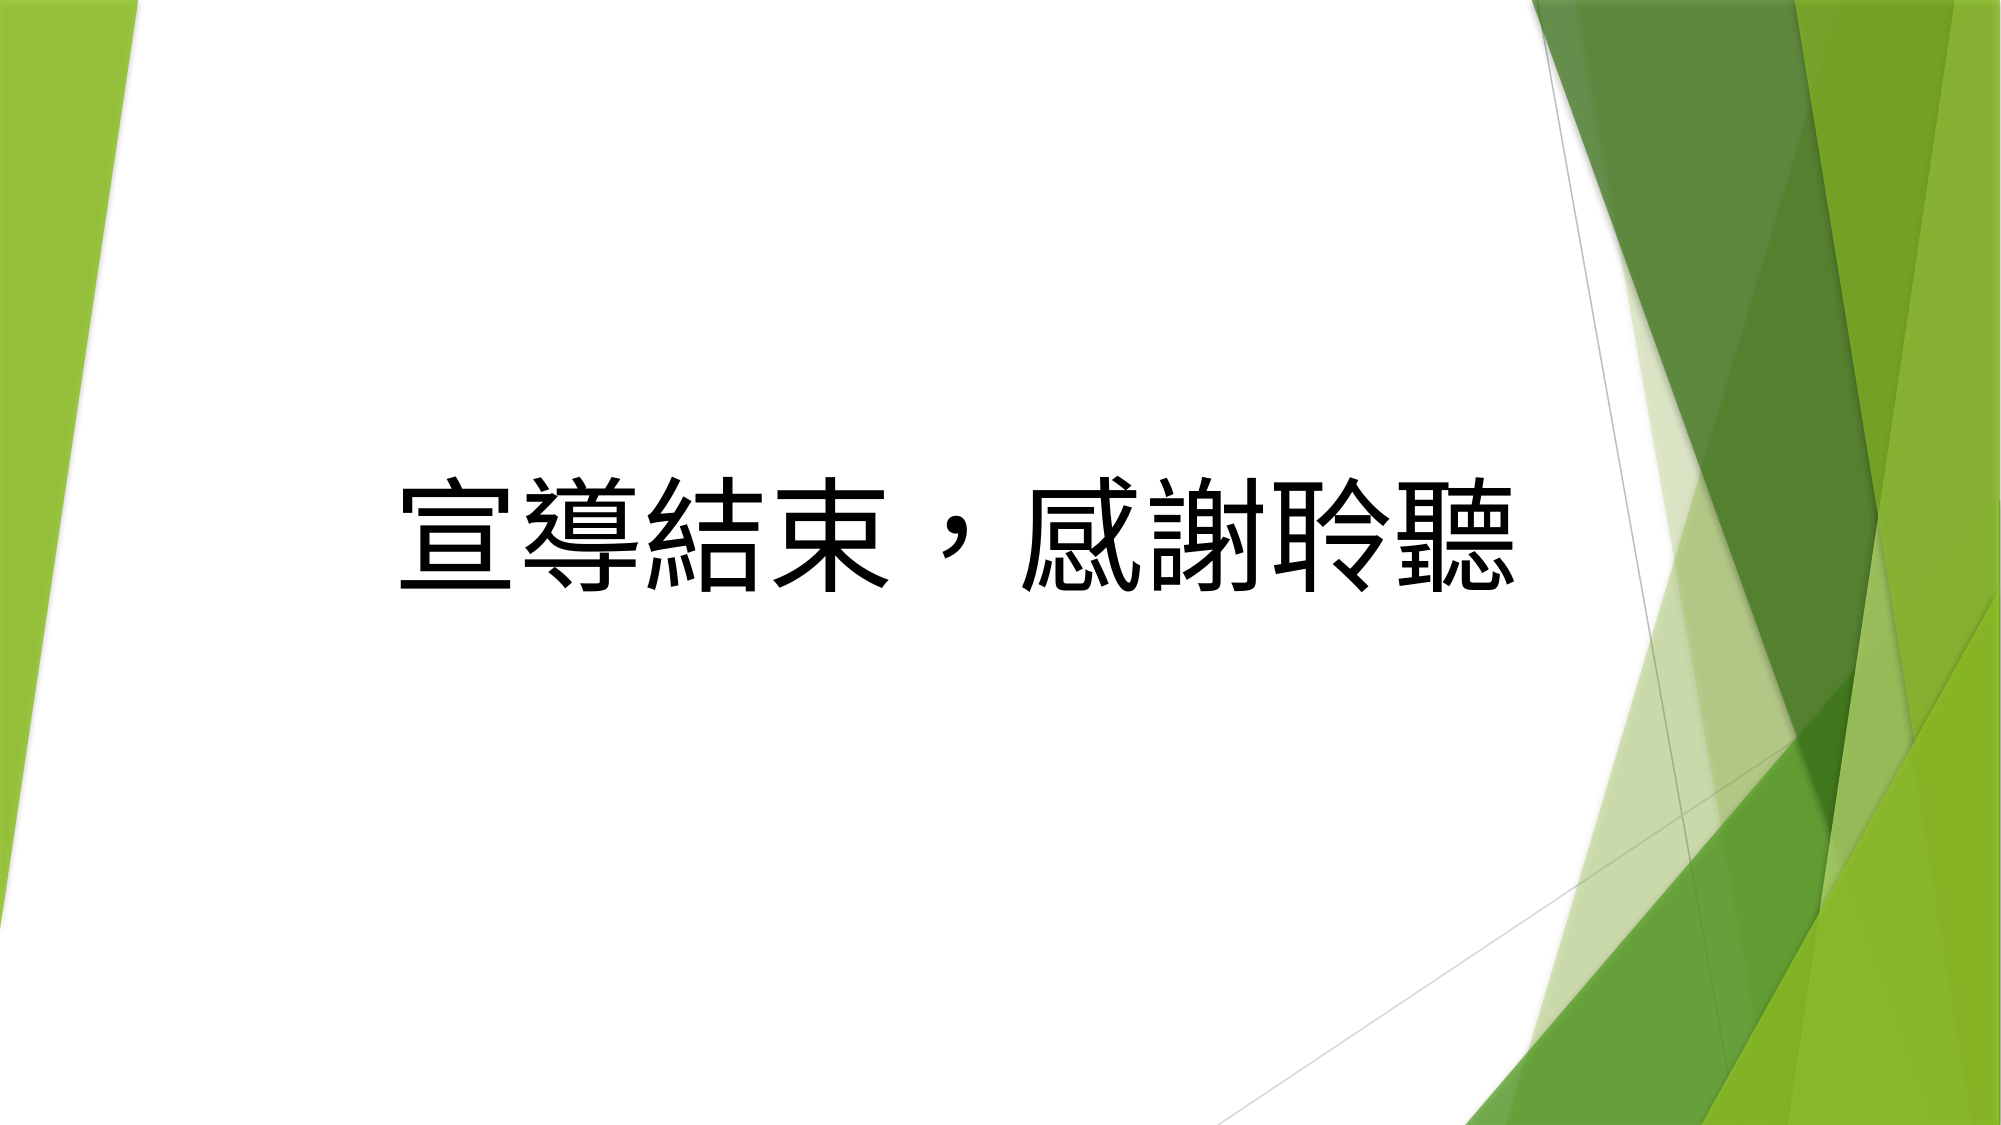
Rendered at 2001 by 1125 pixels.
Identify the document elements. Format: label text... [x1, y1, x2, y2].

title 宣導結束，感謝聆聽 [162, 158, 1750, 616]
